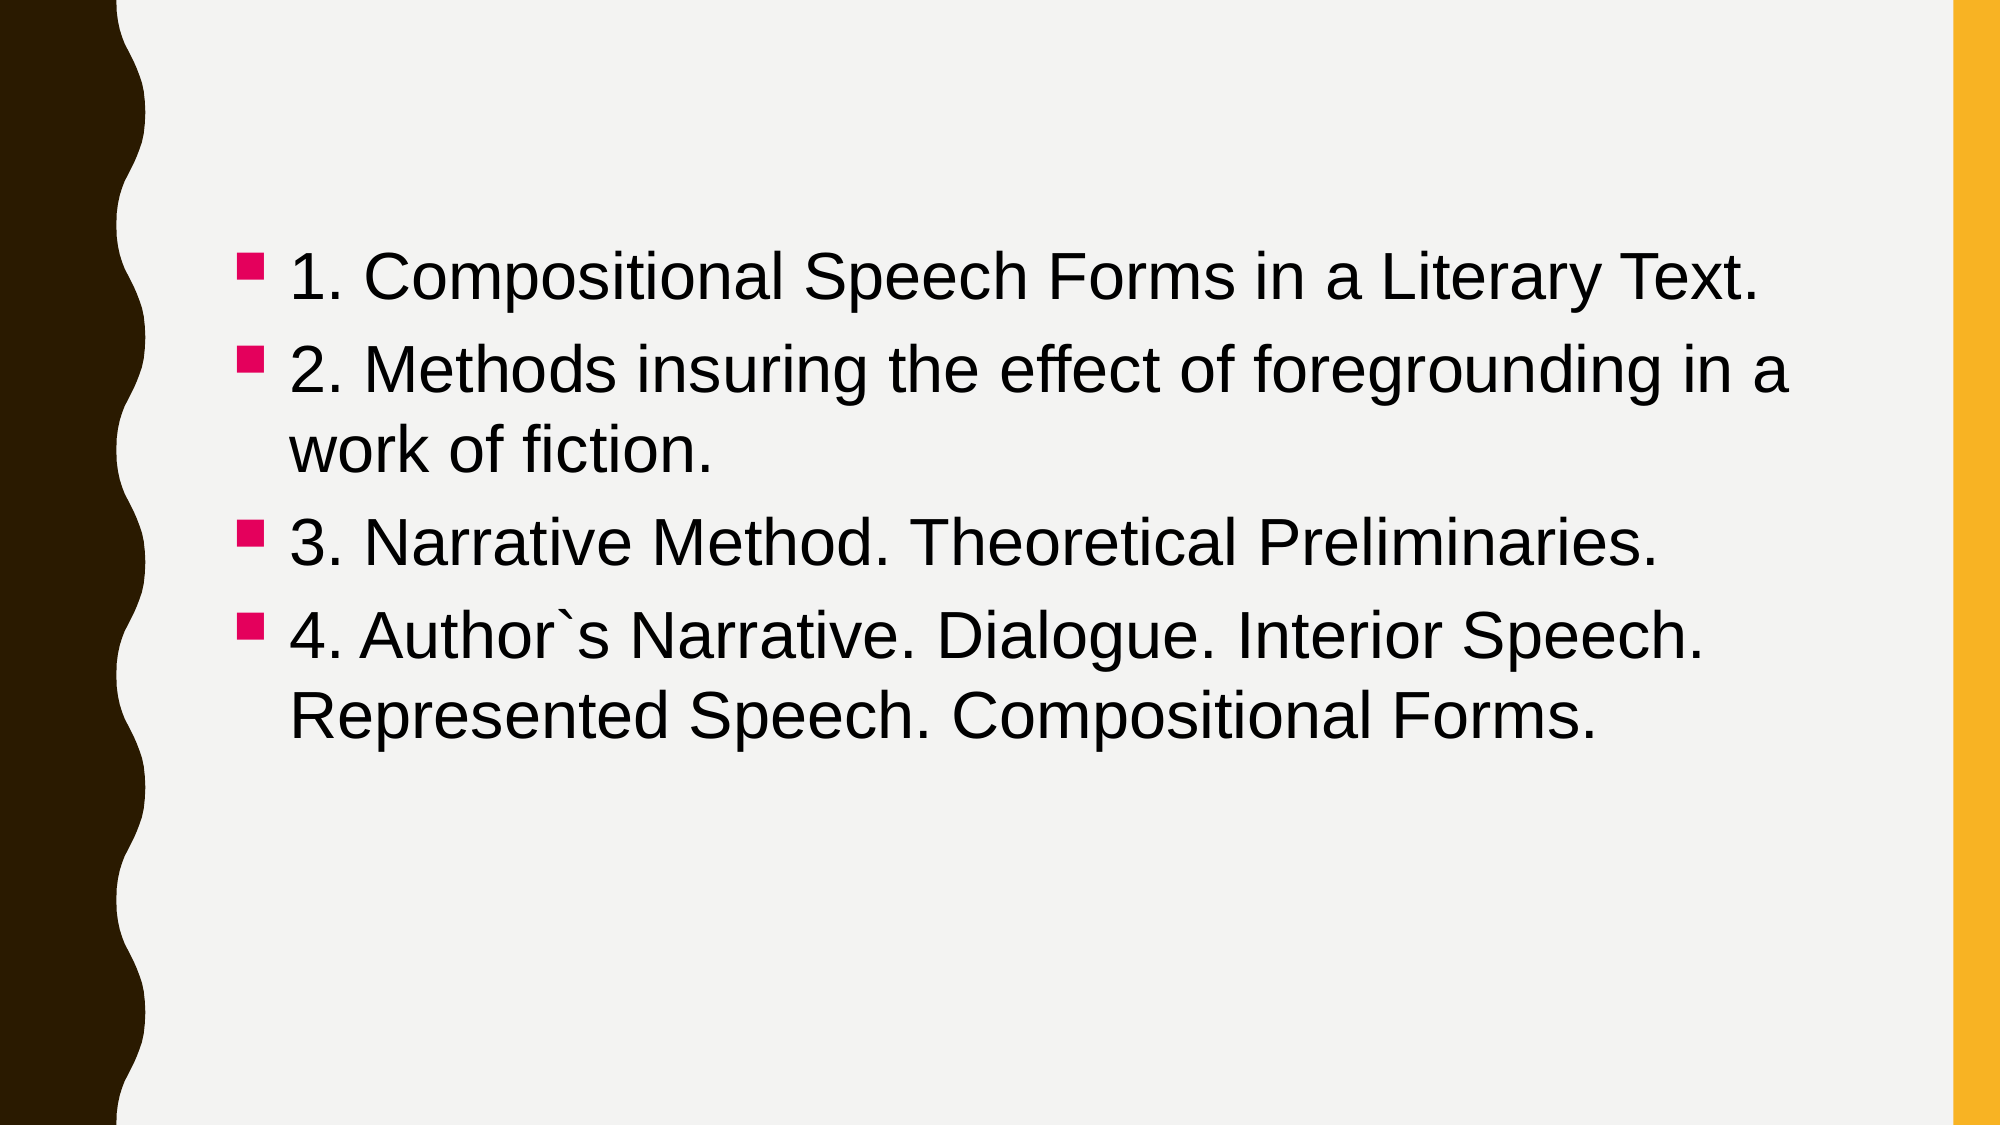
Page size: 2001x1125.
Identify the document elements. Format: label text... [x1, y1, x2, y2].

list 1. Compositional Speech Forms in a Literary Text. 2. Methods insuring the effect of foregrounding in a work of fiction. 3. Narrative Method. Theoretical Preliminaries. 4. Author`s Narrative. Dialogue. Interior Speech. Represented Speech. Compositional Forms. [218, 224, 1888, 815]
